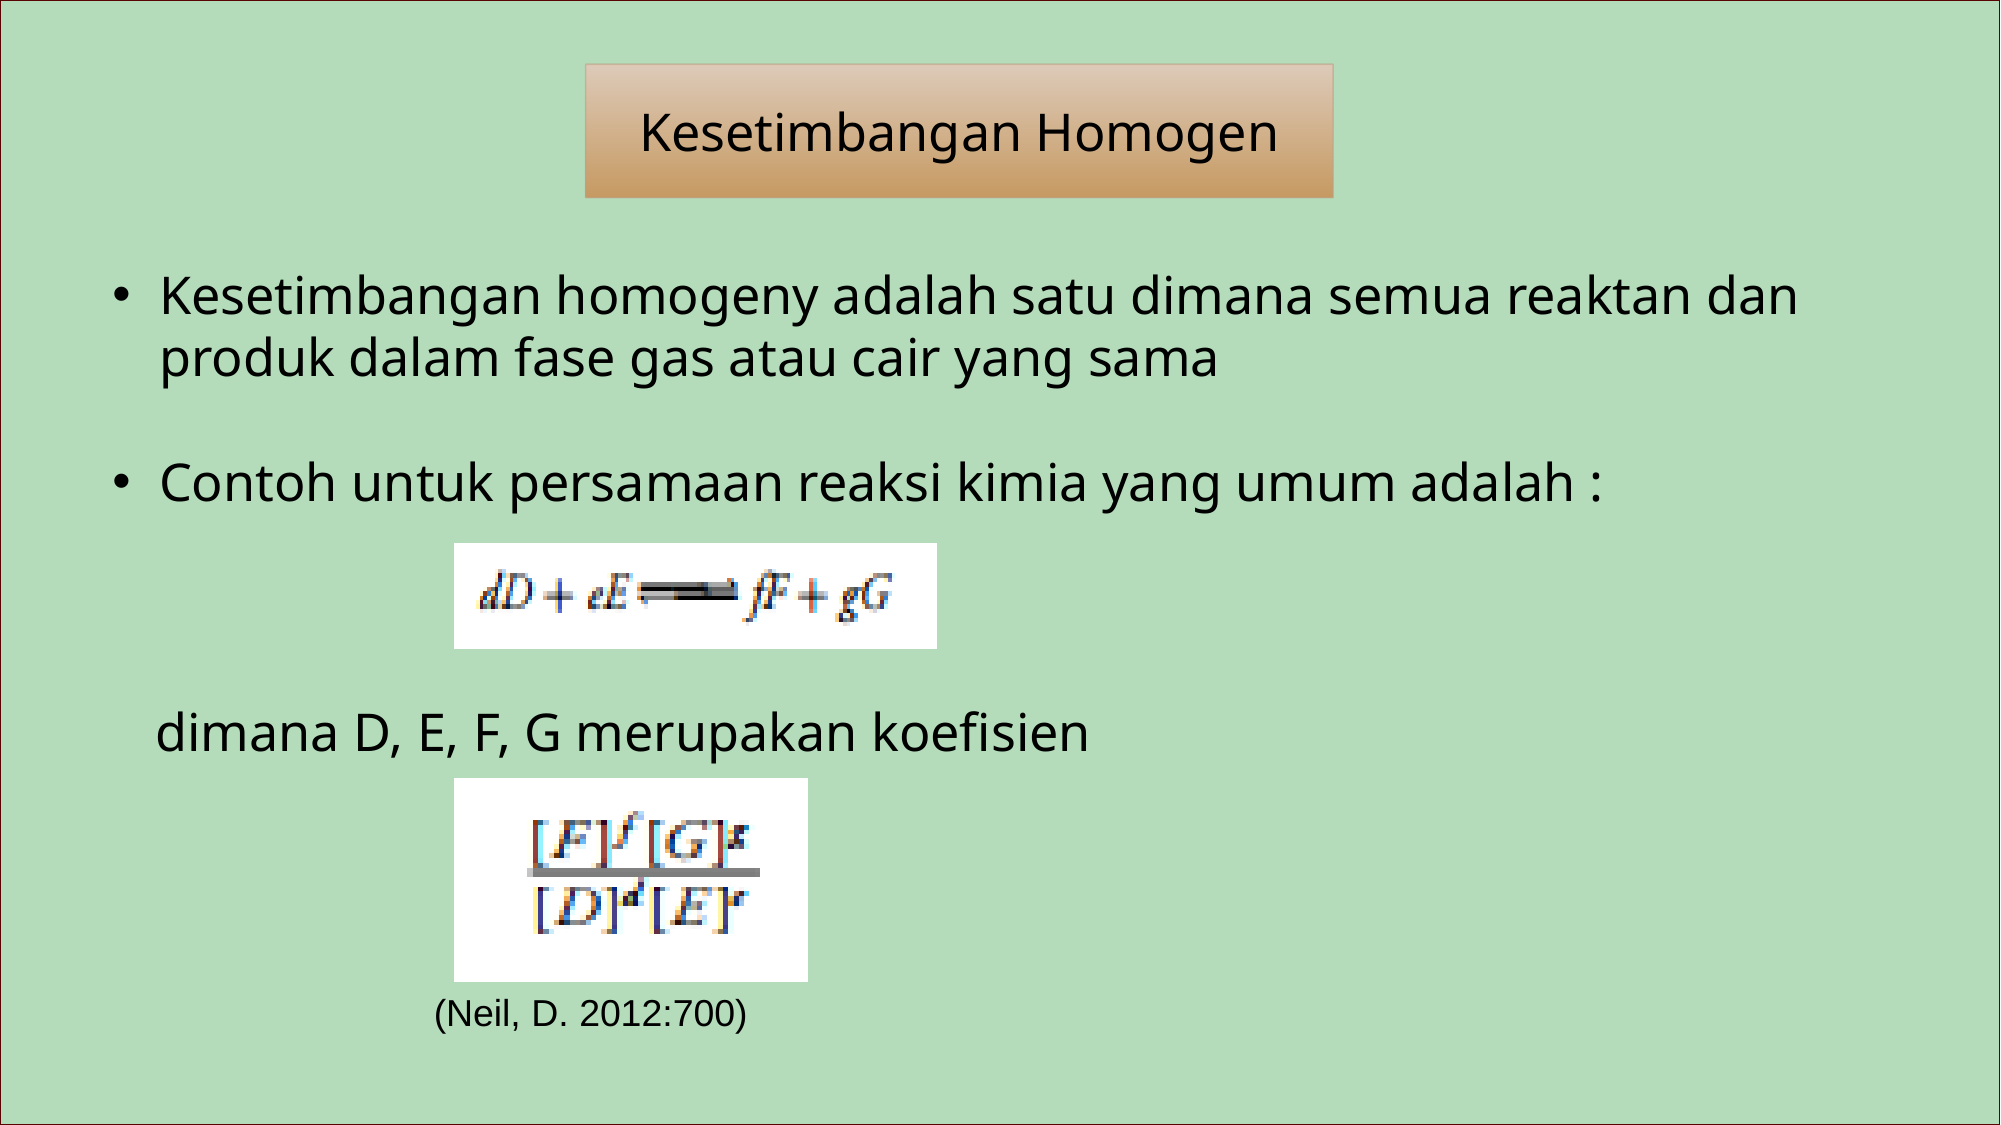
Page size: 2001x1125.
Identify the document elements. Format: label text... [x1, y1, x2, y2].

picture [454, 543, 937, 649]
picture [454, 778, 808, 982]
text_box Kesetimbangan homogeny adalah satu dimana semua reaktan dan produk dalam fase gas atau cair yang sama Contoh untuk persamaan reaksi kimia yang umum adalah : dimana D, E, F, G merupakan koefisien [97, 254, 1850, 832]
text_box [0, 0, 2000, 1125]
text_box (Neil, D. 2012:700) [419, 981, 886, 1042]
text_box Kesetimbangan Homogen [585, 63, 1334, 198]
